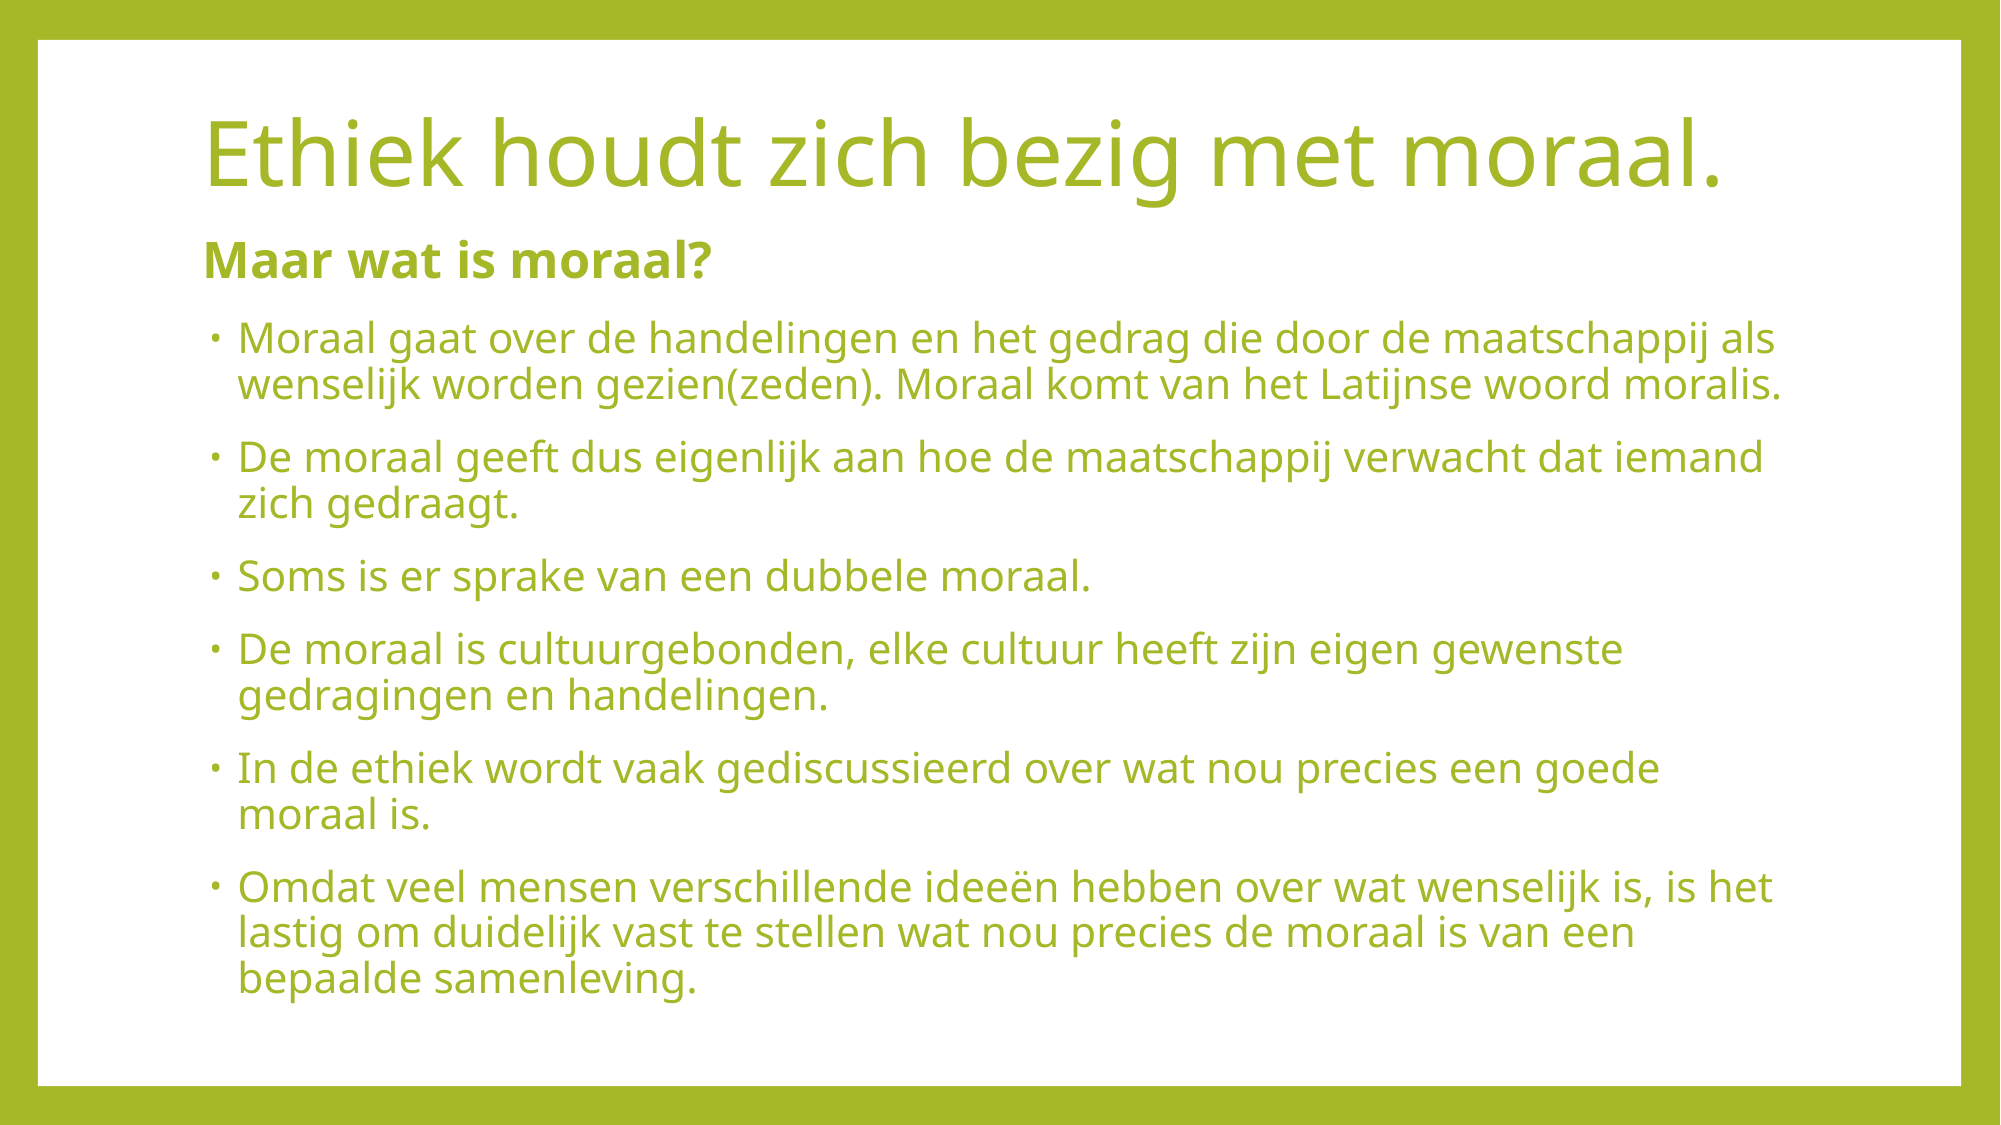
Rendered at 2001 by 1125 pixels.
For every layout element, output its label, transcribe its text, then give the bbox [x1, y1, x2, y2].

list Maar wat is moraal? Moraal gaat over de handelingen en het gedrag die door de maatschappij als wenselijk worden gezien(zeden). Moraal komt van het Latijnse woord moralis. De moraal geeft dus eigenlijk aan hoe de maatschappij verwacht dat iemand zich gedraagt. Soms is er sprake van een dubbele moraal. De moraal is cultuurgebonden, elke cultuur heeft zijn eigen gewenste gedragingen en handelingen. In de ethiek wordt vaak gediscussieerd over wat nou precies een goede moraal is. Omdat veel mensen verschillende ideeën hebben over wat wenselijk is, is het lastig om duidelijk vast te stellen wat nou precies de moraal is van een bepaalde samenleving. [187, 227, 1808, 1025]
title Ethiek houdt zich bezig met moraal. [187, 99, 1808, 227]
